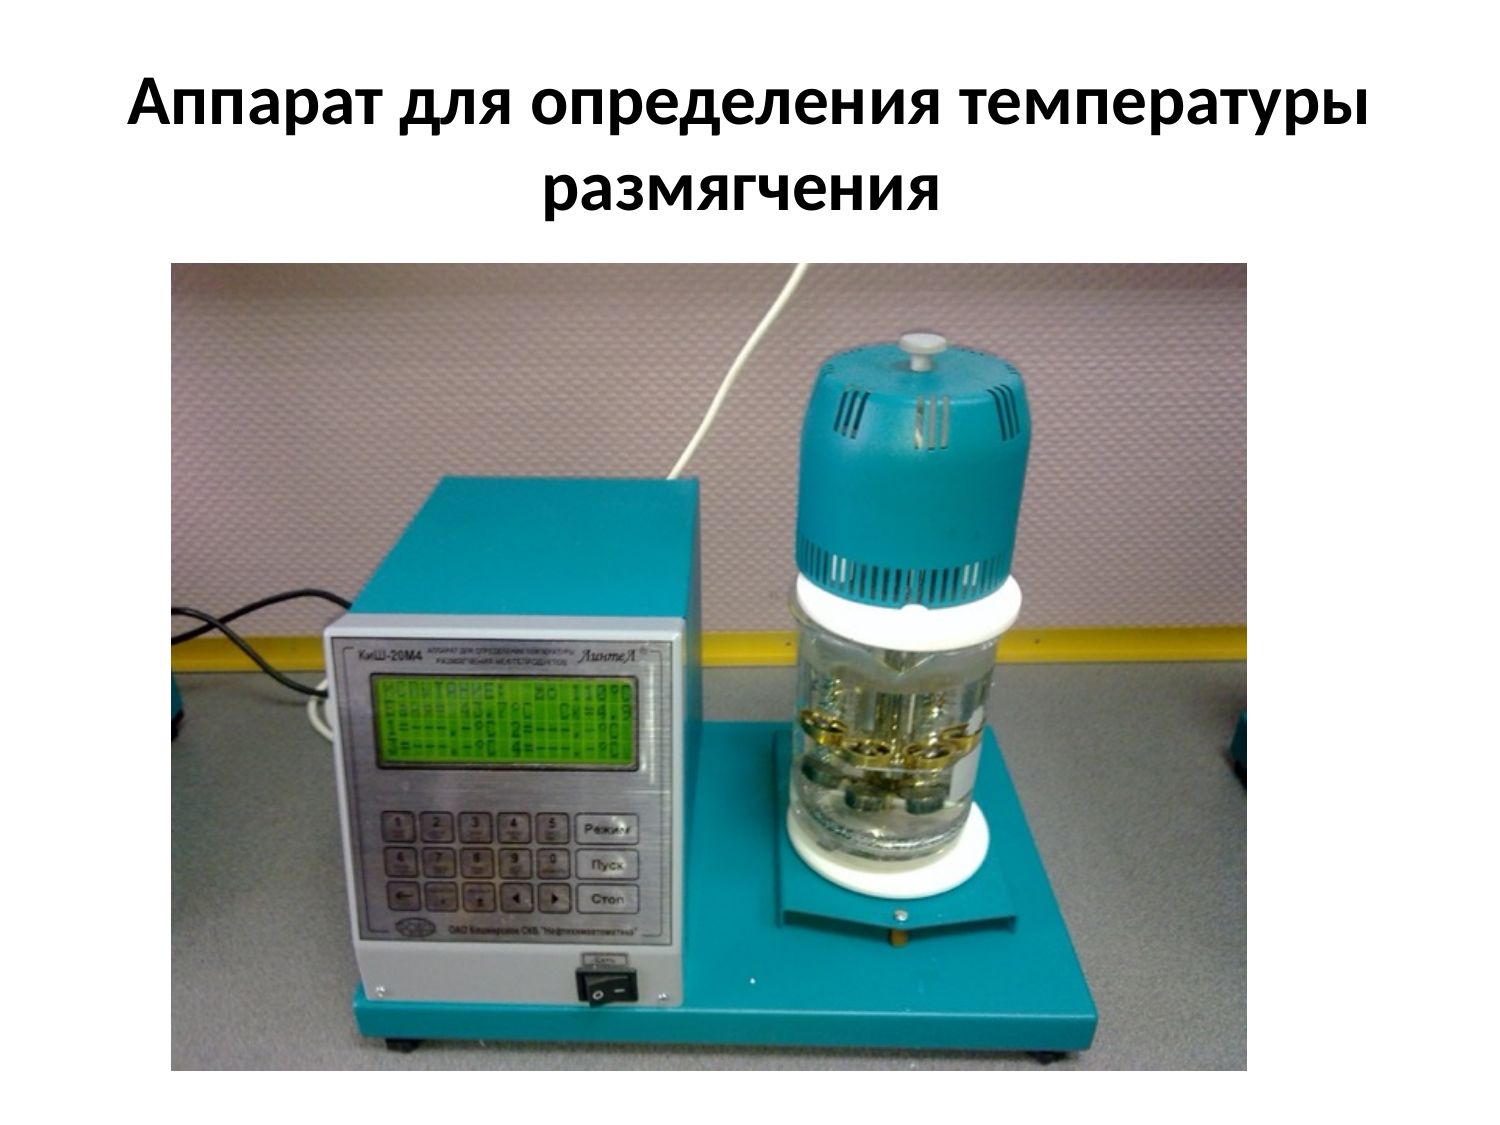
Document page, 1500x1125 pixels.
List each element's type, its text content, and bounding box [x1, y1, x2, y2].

picture [170, 263, 1248, 1071]
title Аппарат для определения температуры размягчения [75, 45, 1425, 233]
